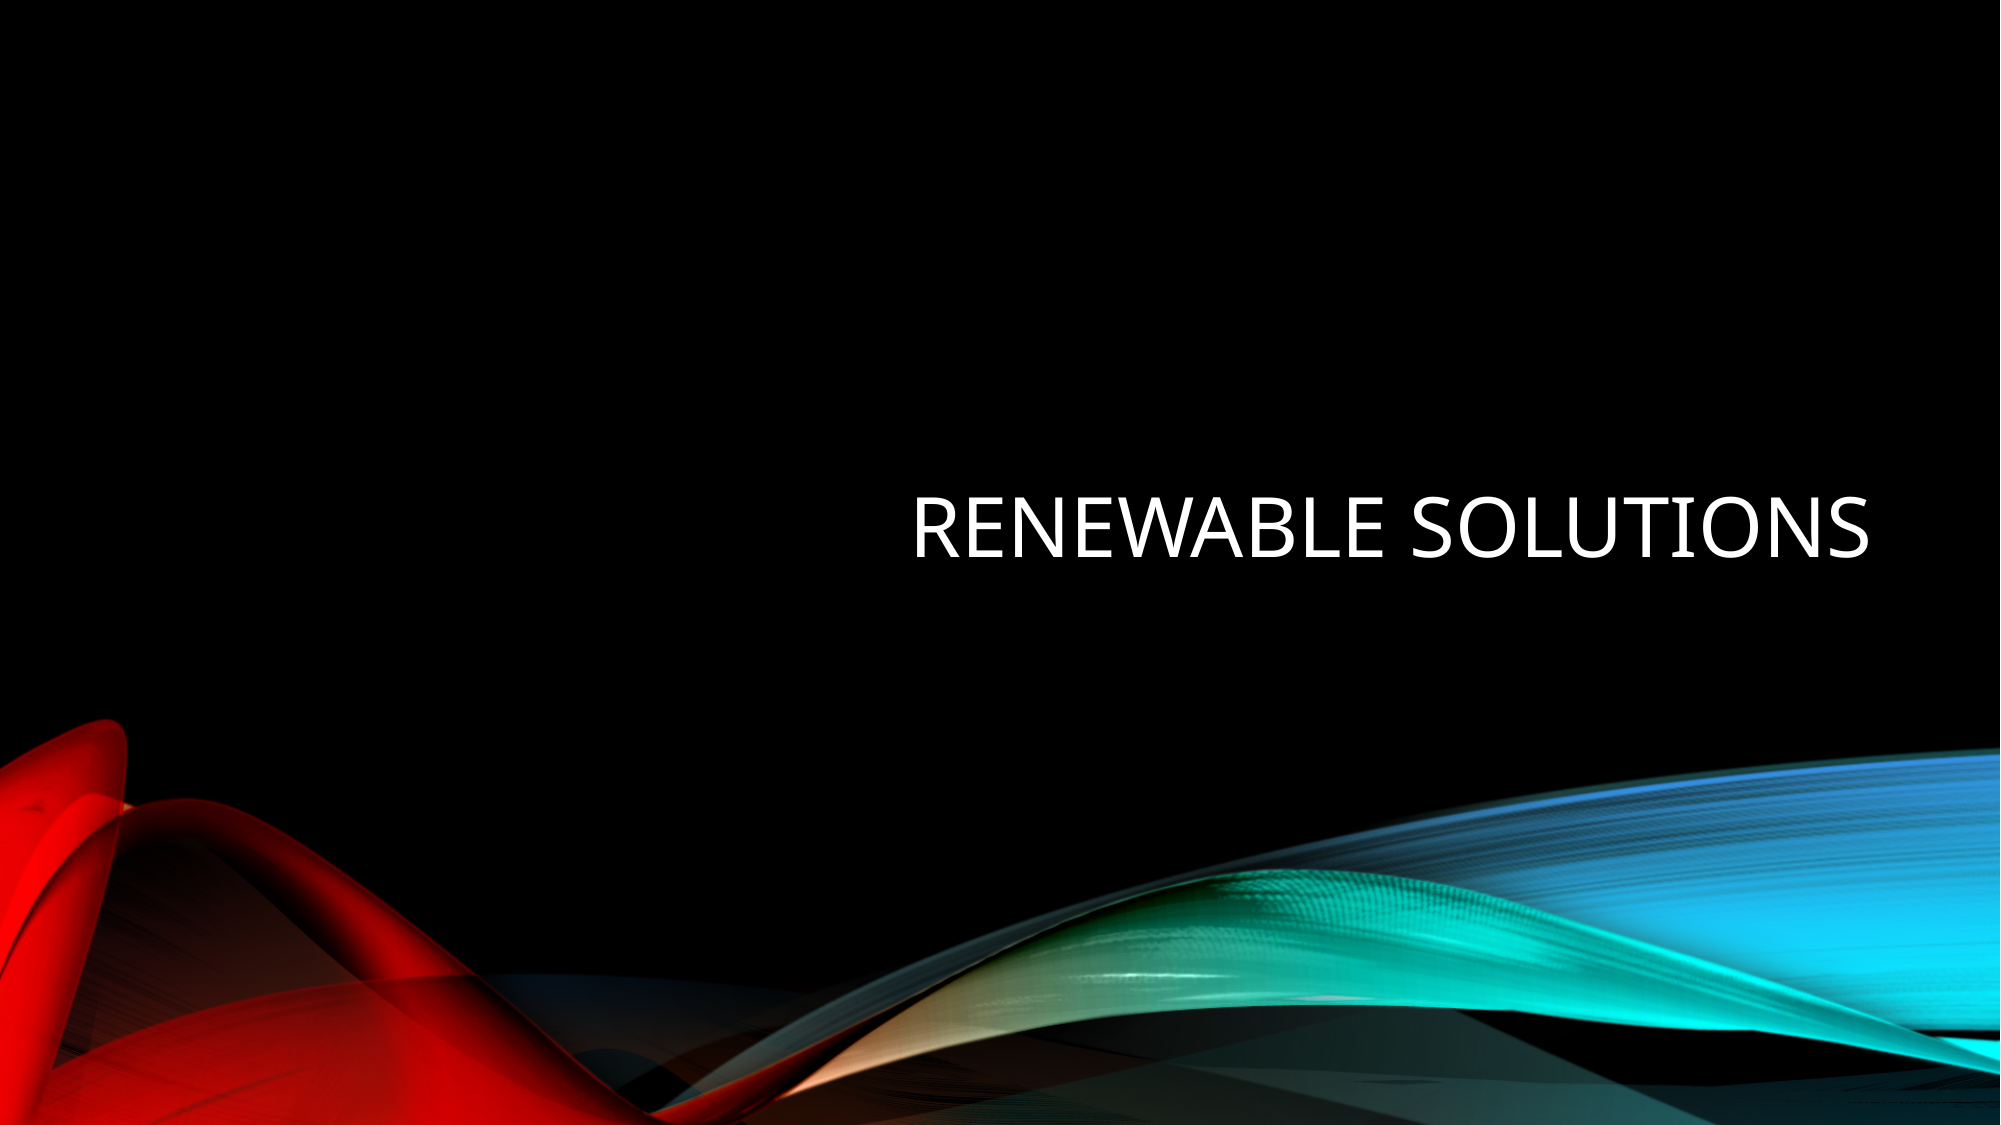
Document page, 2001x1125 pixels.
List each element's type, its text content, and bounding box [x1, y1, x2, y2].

picture [0, 717, 2000, 1125]
title Renewable Solutions [112, 123, 1888, 584]
